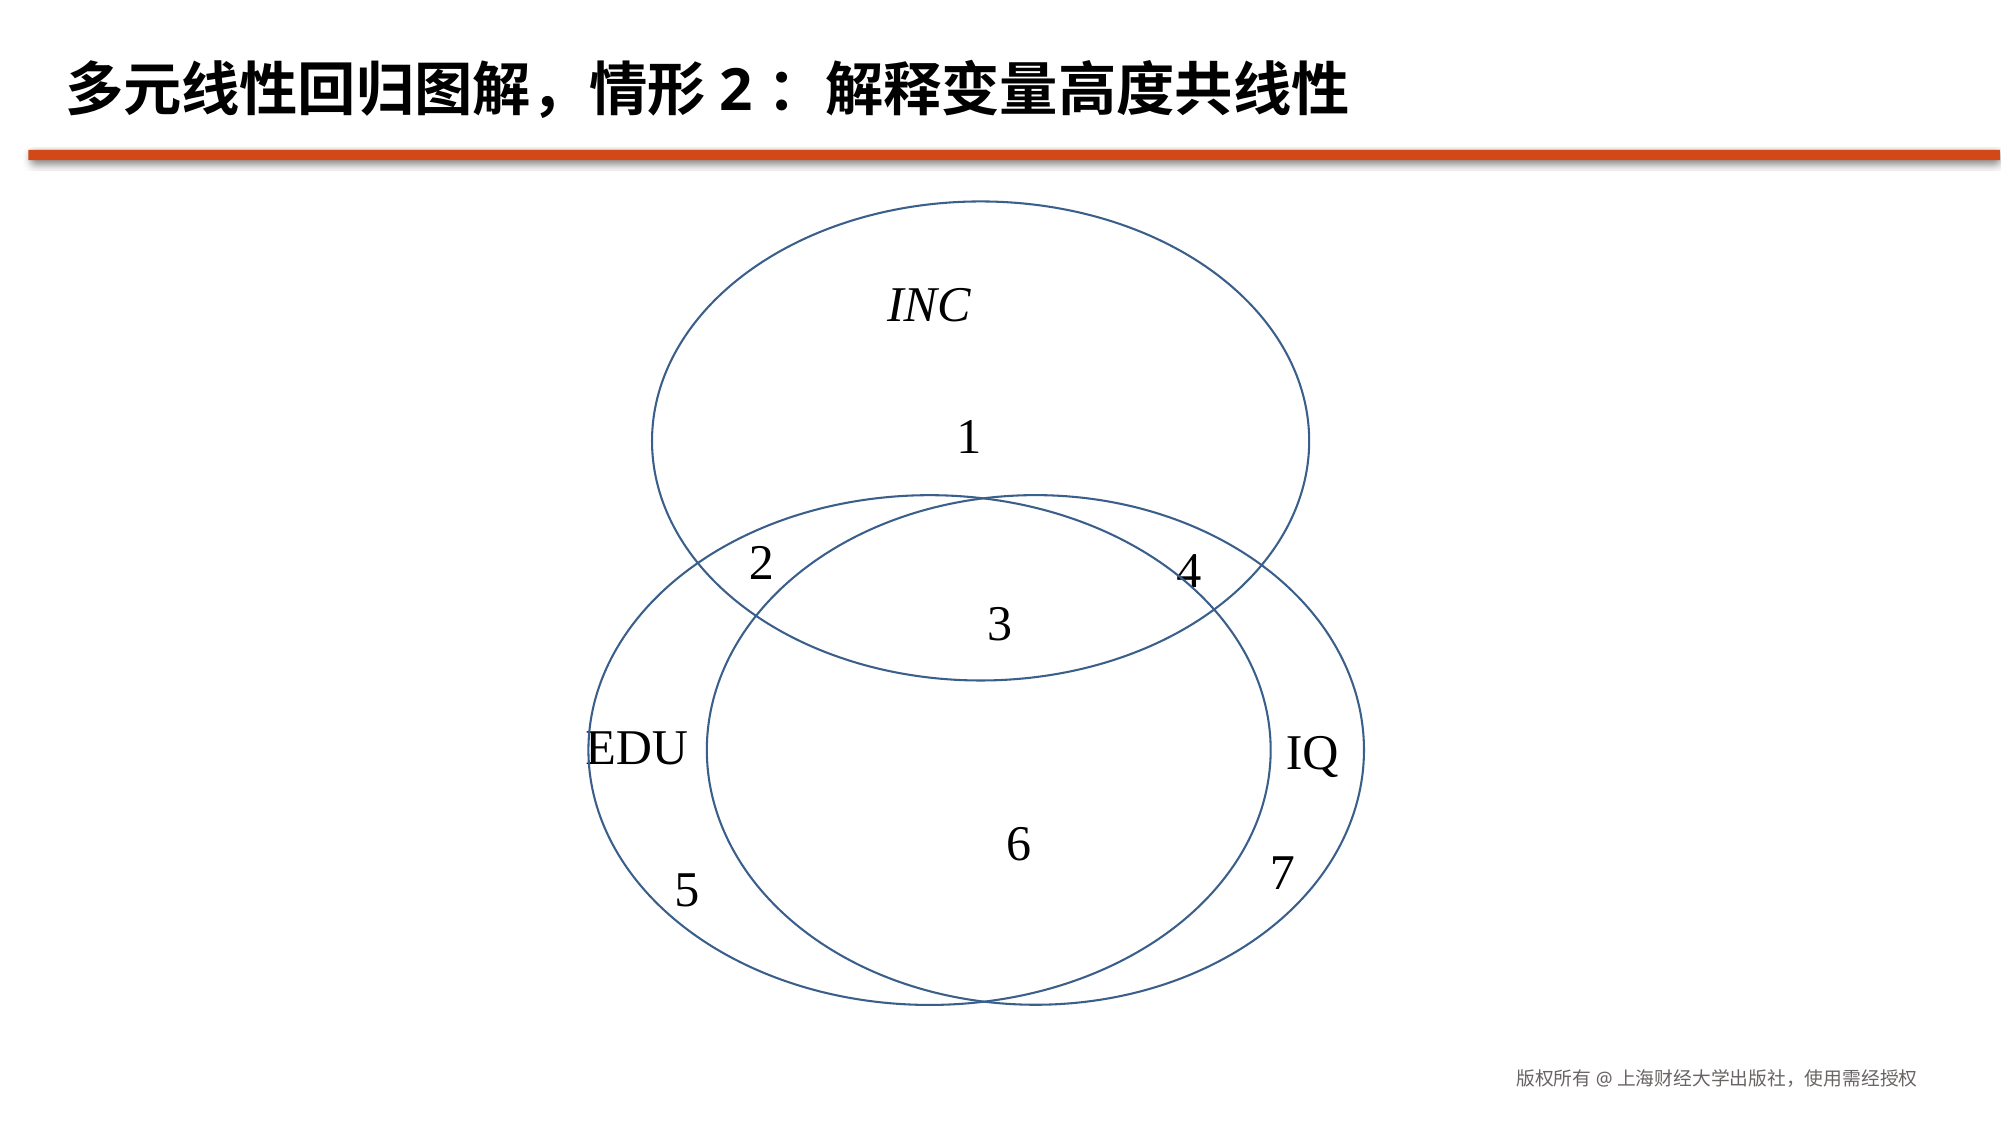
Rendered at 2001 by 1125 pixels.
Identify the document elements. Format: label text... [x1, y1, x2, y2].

title 多元线性回归图解，情形2：解释变量高度共线性 [50, 50, 1825, 138]
footer 版权所有@上海财经大学出版社，使用需经授权 [1483, 1046, 1950, 1109]
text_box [570, 201, 1460, 1006]
